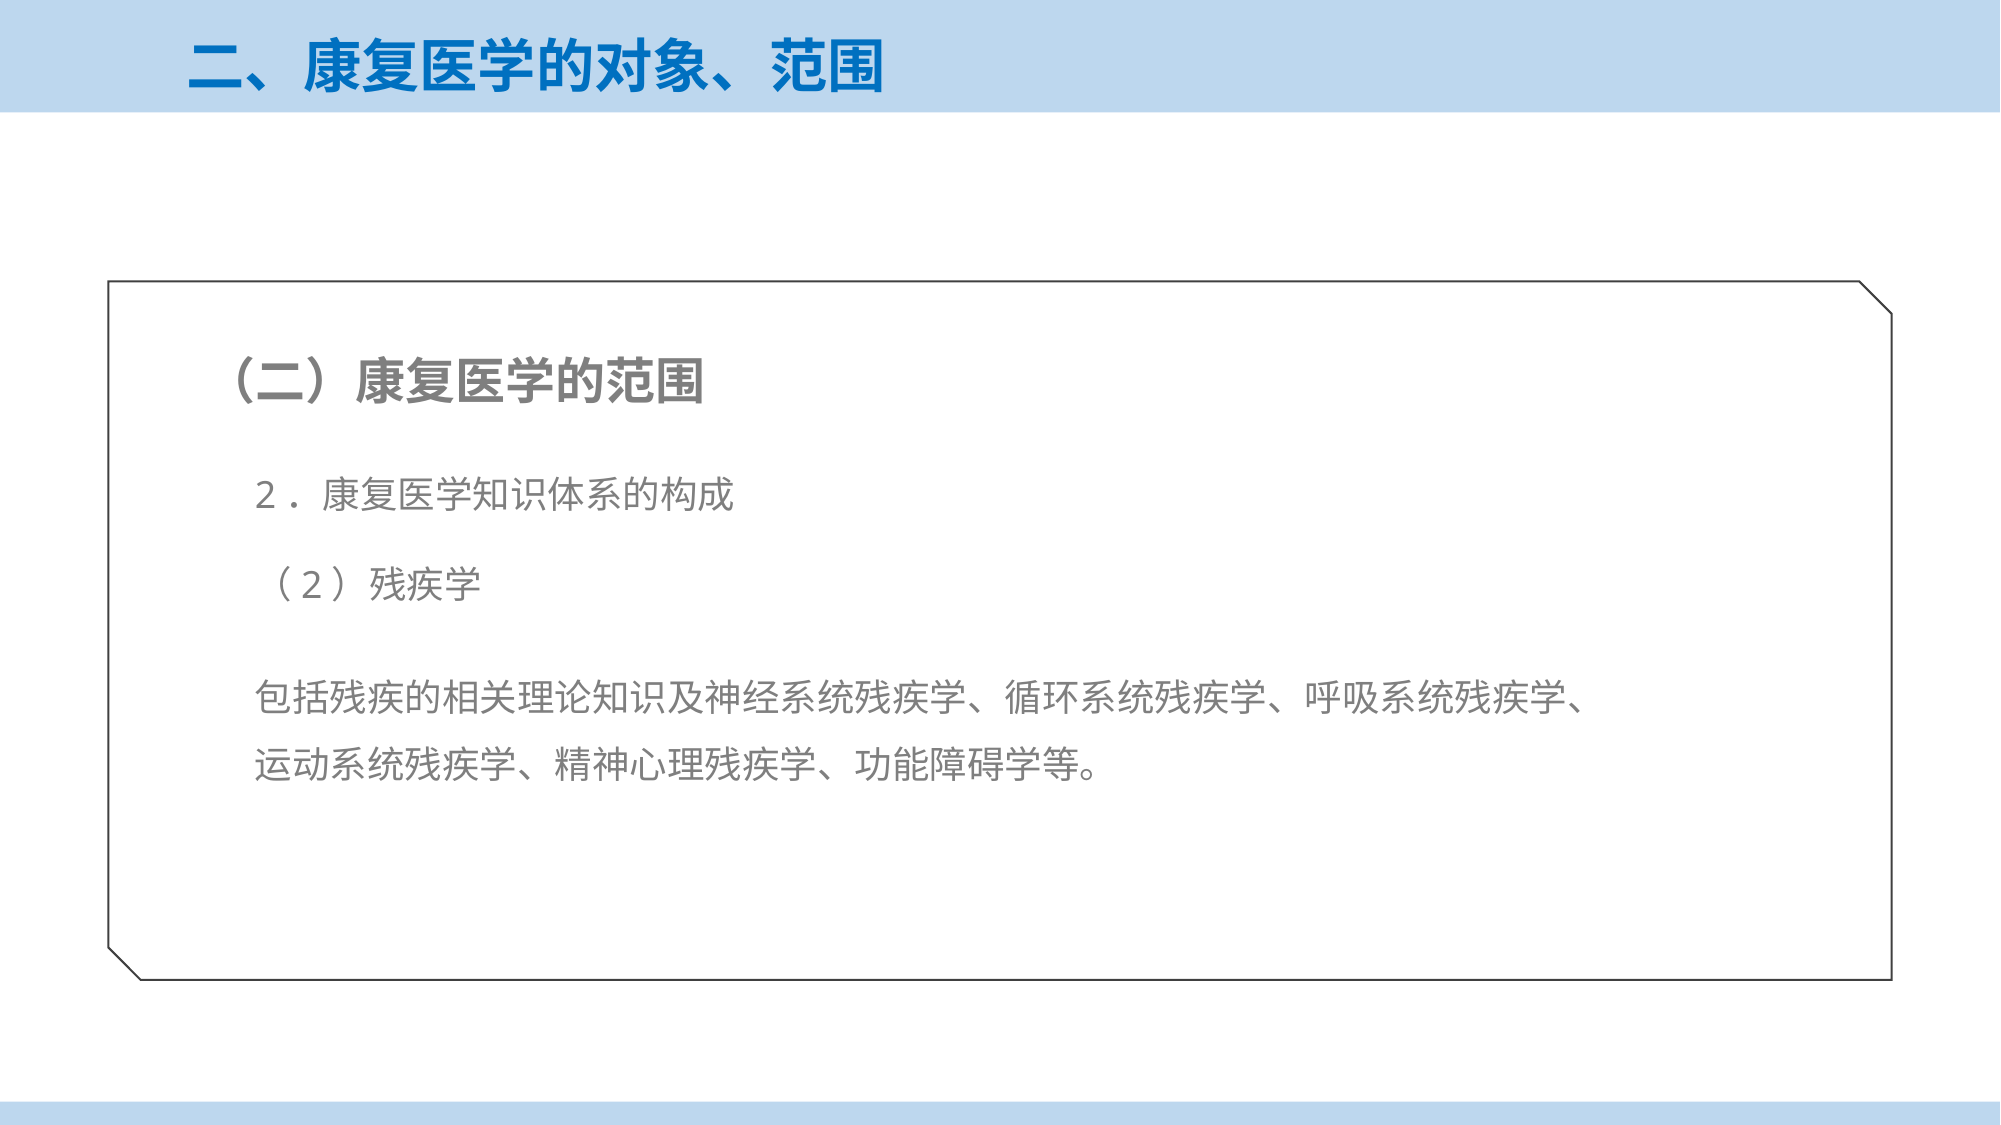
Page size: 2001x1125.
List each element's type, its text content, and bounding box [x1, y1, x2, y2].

text_box [107, 280, 1893, 981]
text_box 二、康复医学的对象、范围 [108, 21, 964, 247]
text_box （二）康复医学的范围 [167, 312, 1799, 418]
text_box 2．康复医学知识体系的构成 （2）残疾学 包括残疾的相关理论知识及神经系统残疾学、循环系统残疾学、呼吸系统残疾学、运动系统残疾学、精神心理残疾学、功能障碍学等。 [240, 418, 1628, 839]
